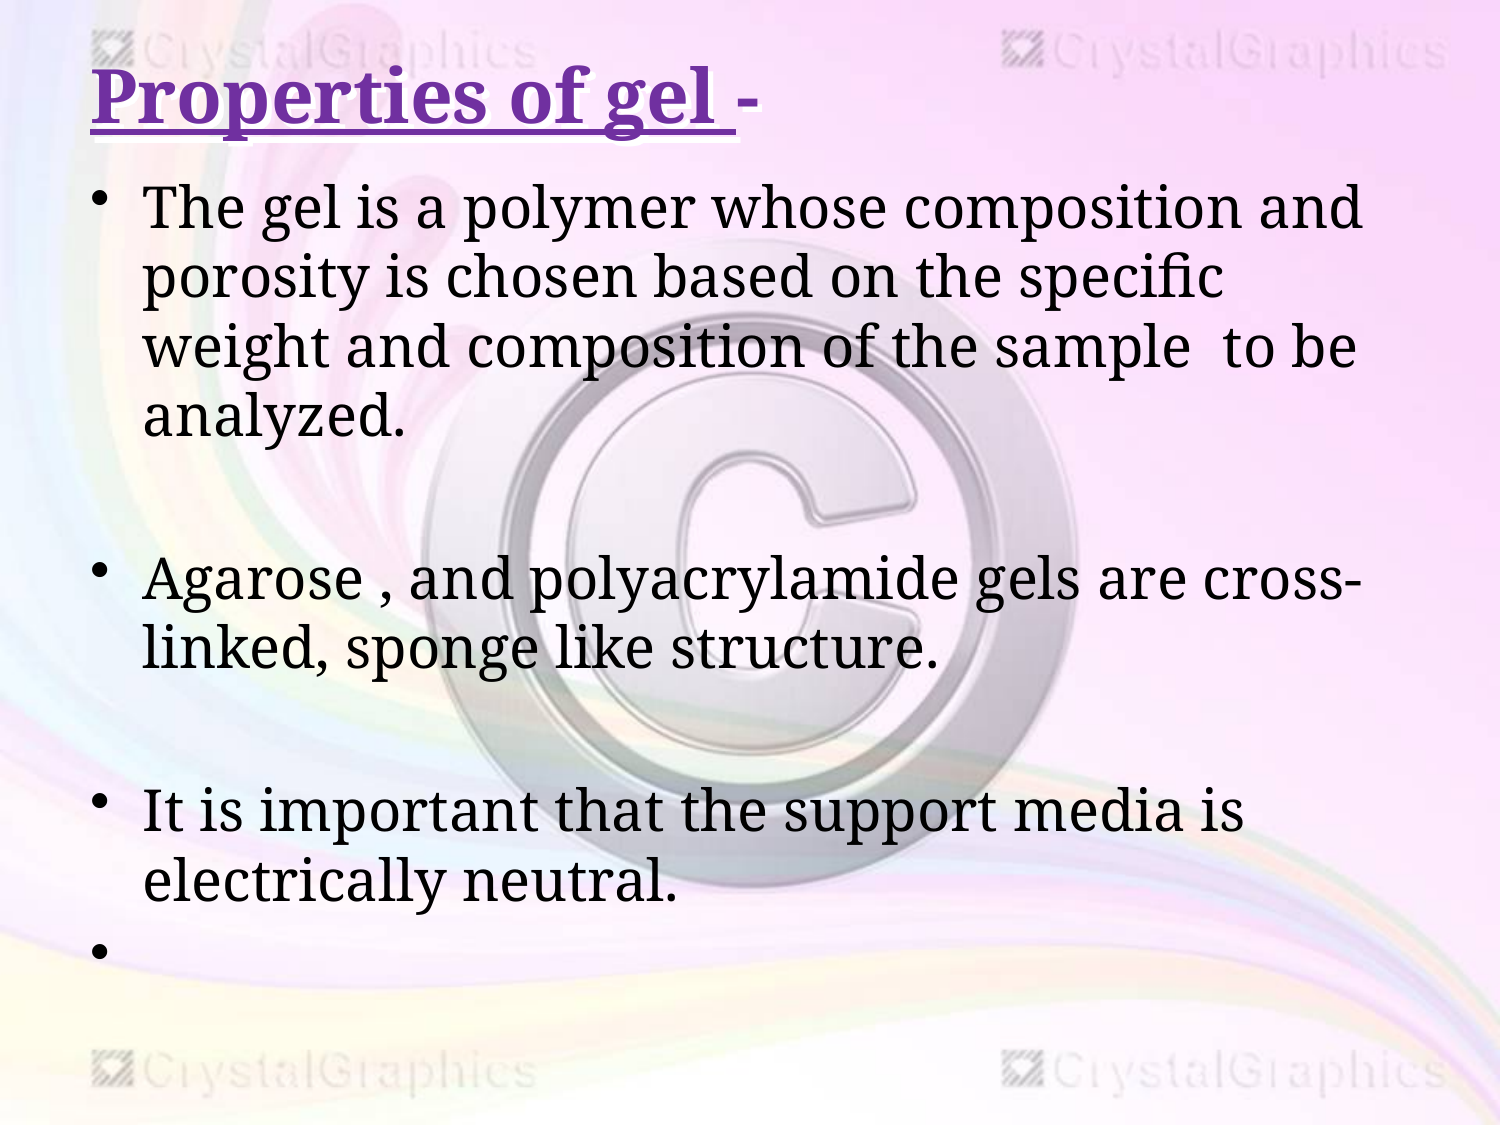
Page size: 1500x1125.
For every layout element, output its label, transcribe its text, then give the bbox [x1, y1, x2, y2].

list The gel is a polymer whose composition and porosity is chosen based on the specific weight and composition of the sample to be analyzed. Agarose , and polyacrylamide gels are cross-linked, sponge like structure. It is important that the support media is electrically neutral. [74, 162, 1426, 1006]
title Properties of gel - [74, 24, 1500, 163]
picture [0, 0, 1500, 1125]
